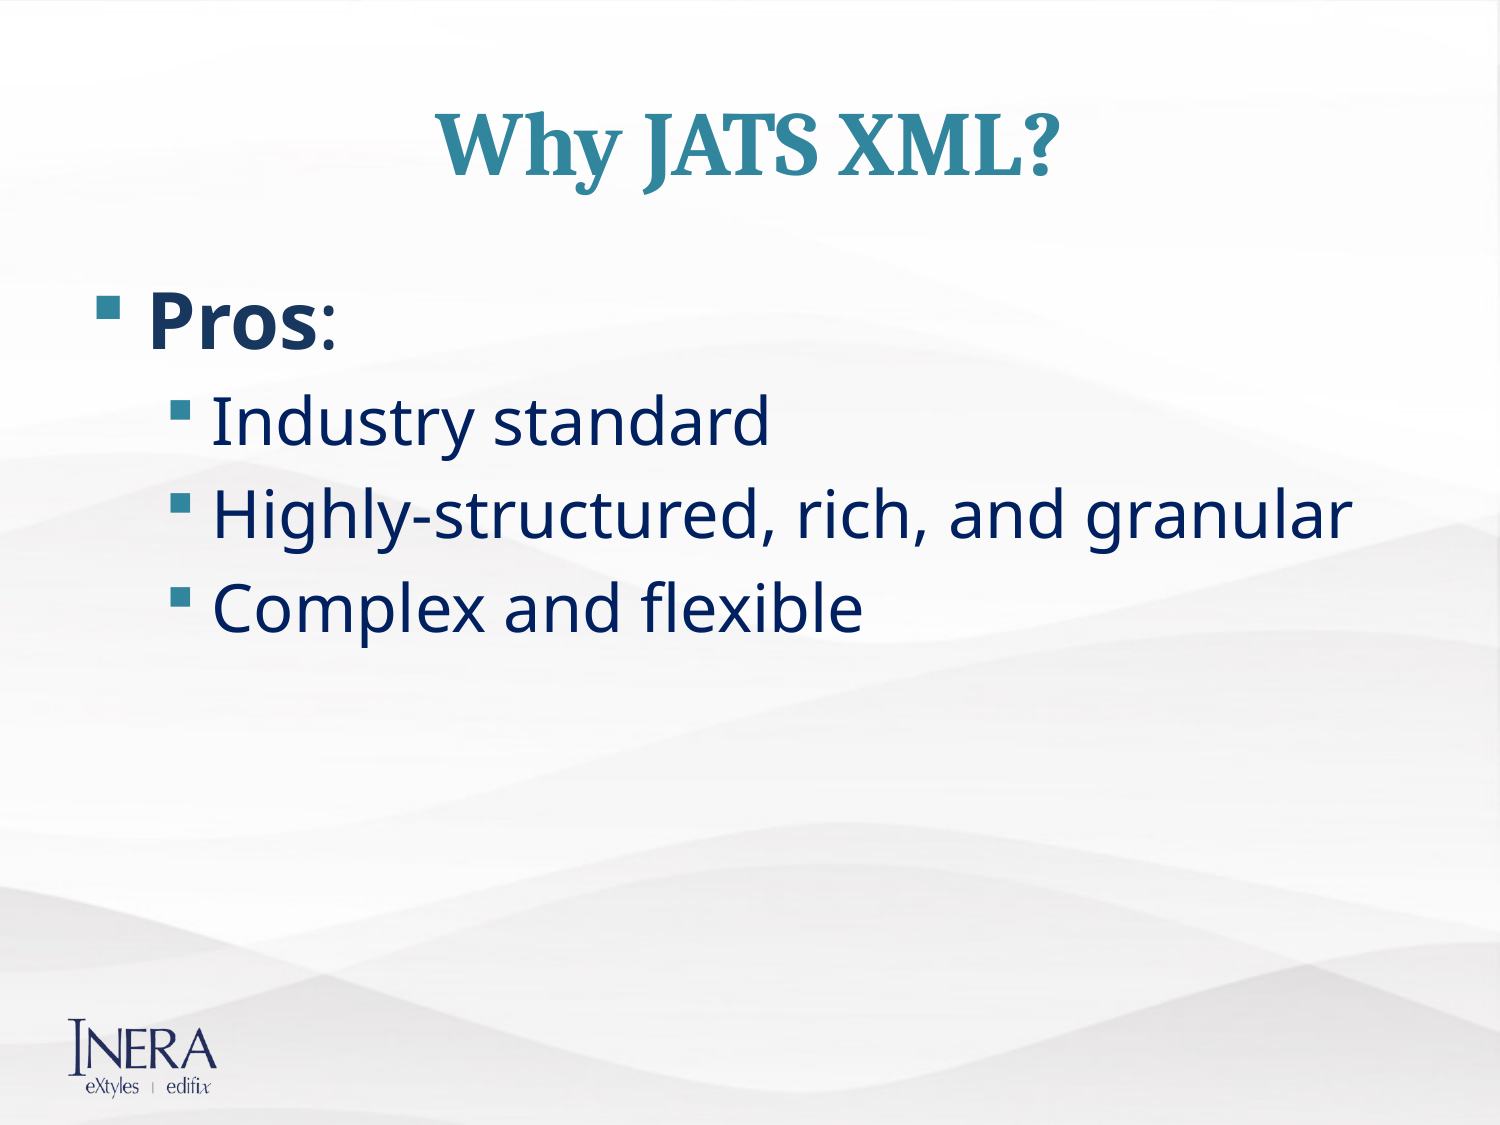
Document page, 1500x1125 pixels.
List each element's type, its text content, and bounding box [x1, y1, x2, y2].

list Pros: Industry standard Highly-structured, rich, and granular Complex and flexible [75, 262, 1425, 1005]
picture [0, 0, 1500, 1125]
title Why JATS XML? [75, 45, 1425, 233]
